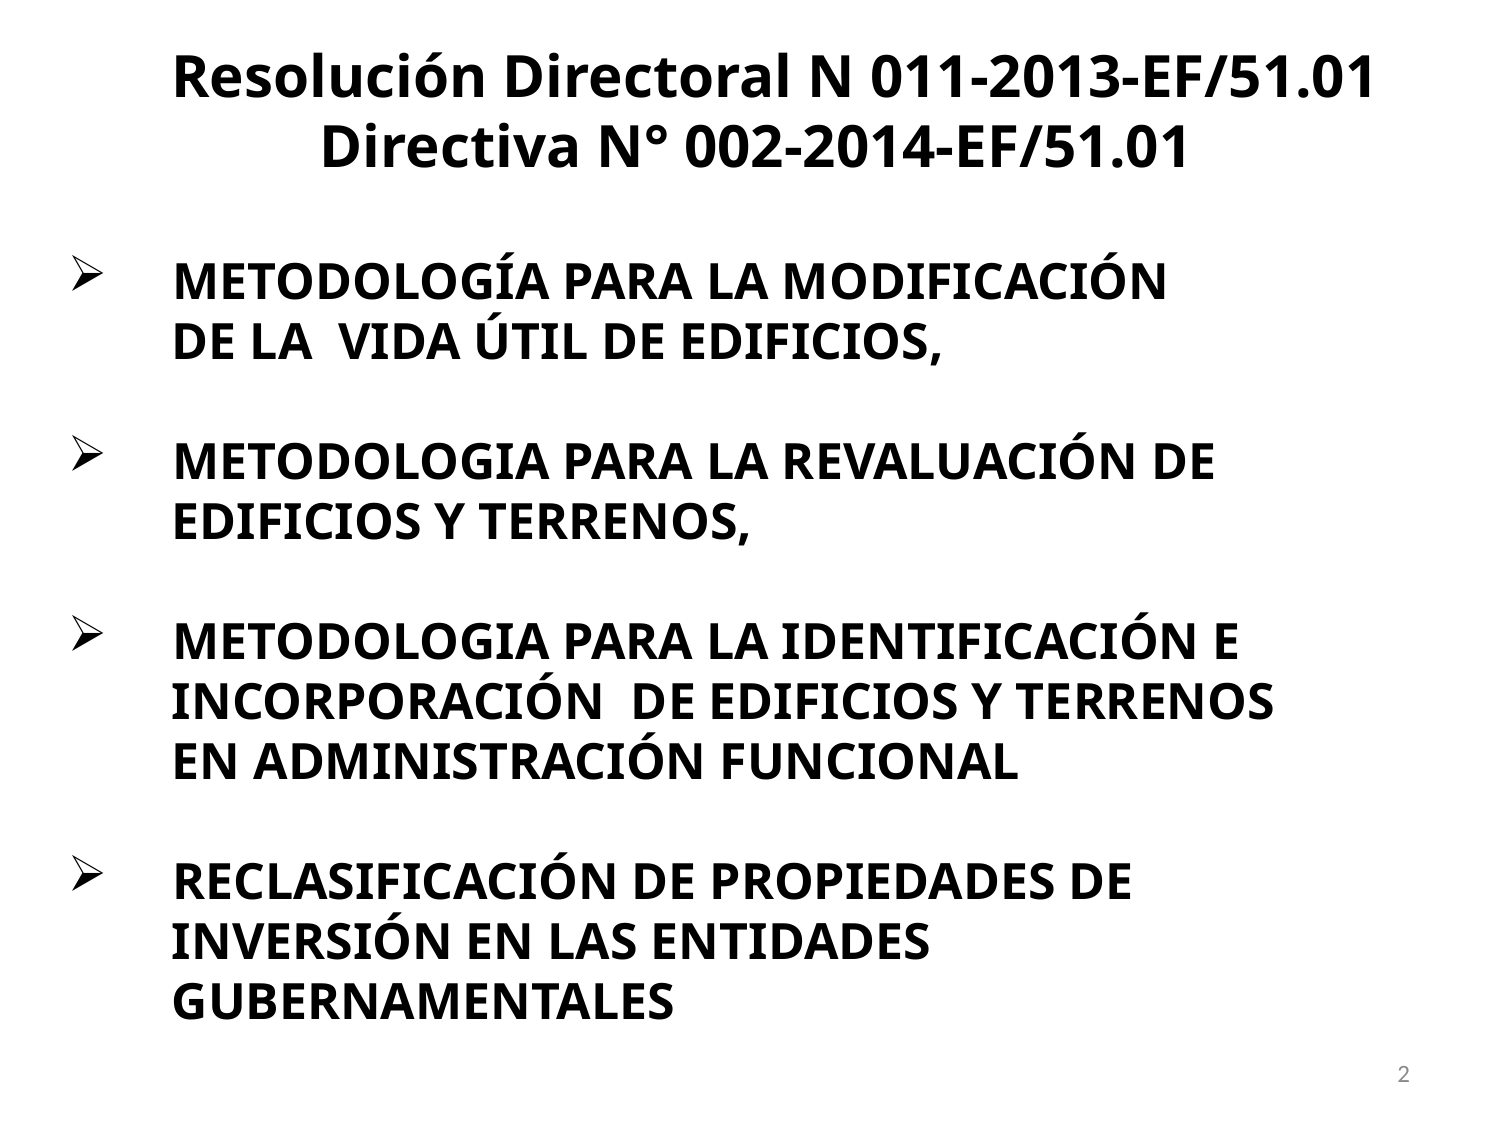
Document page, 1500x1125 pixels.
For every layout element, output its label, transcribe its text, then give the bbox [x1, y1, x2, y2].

text_box Resolución Directoral N 011-2013-EF/51.01 Directiva N° 002-2014-EF/51.01 METODOLOGÍA PARA LA MODIFICACIÓN DE LA VIDA ÚTIL DE EDIFICIOS, METODOLOGIA PARA LA REVALUACIÓN DE EDIFICIOS Y TERRENOS, METODOLOGIA PARA LA IDENTIFICACIÓN E INCORPORACIÓN DE EDIFICIOS Y TERRENOS EN ADMINISTRACIÓN FUNCIONAL RECLASIFICACIÓN DE PROPIEDADES DE INVERSIÓN EN LAS ENTIDADES GUBERNAMENTALES [53, 31, 1460, 1110]
